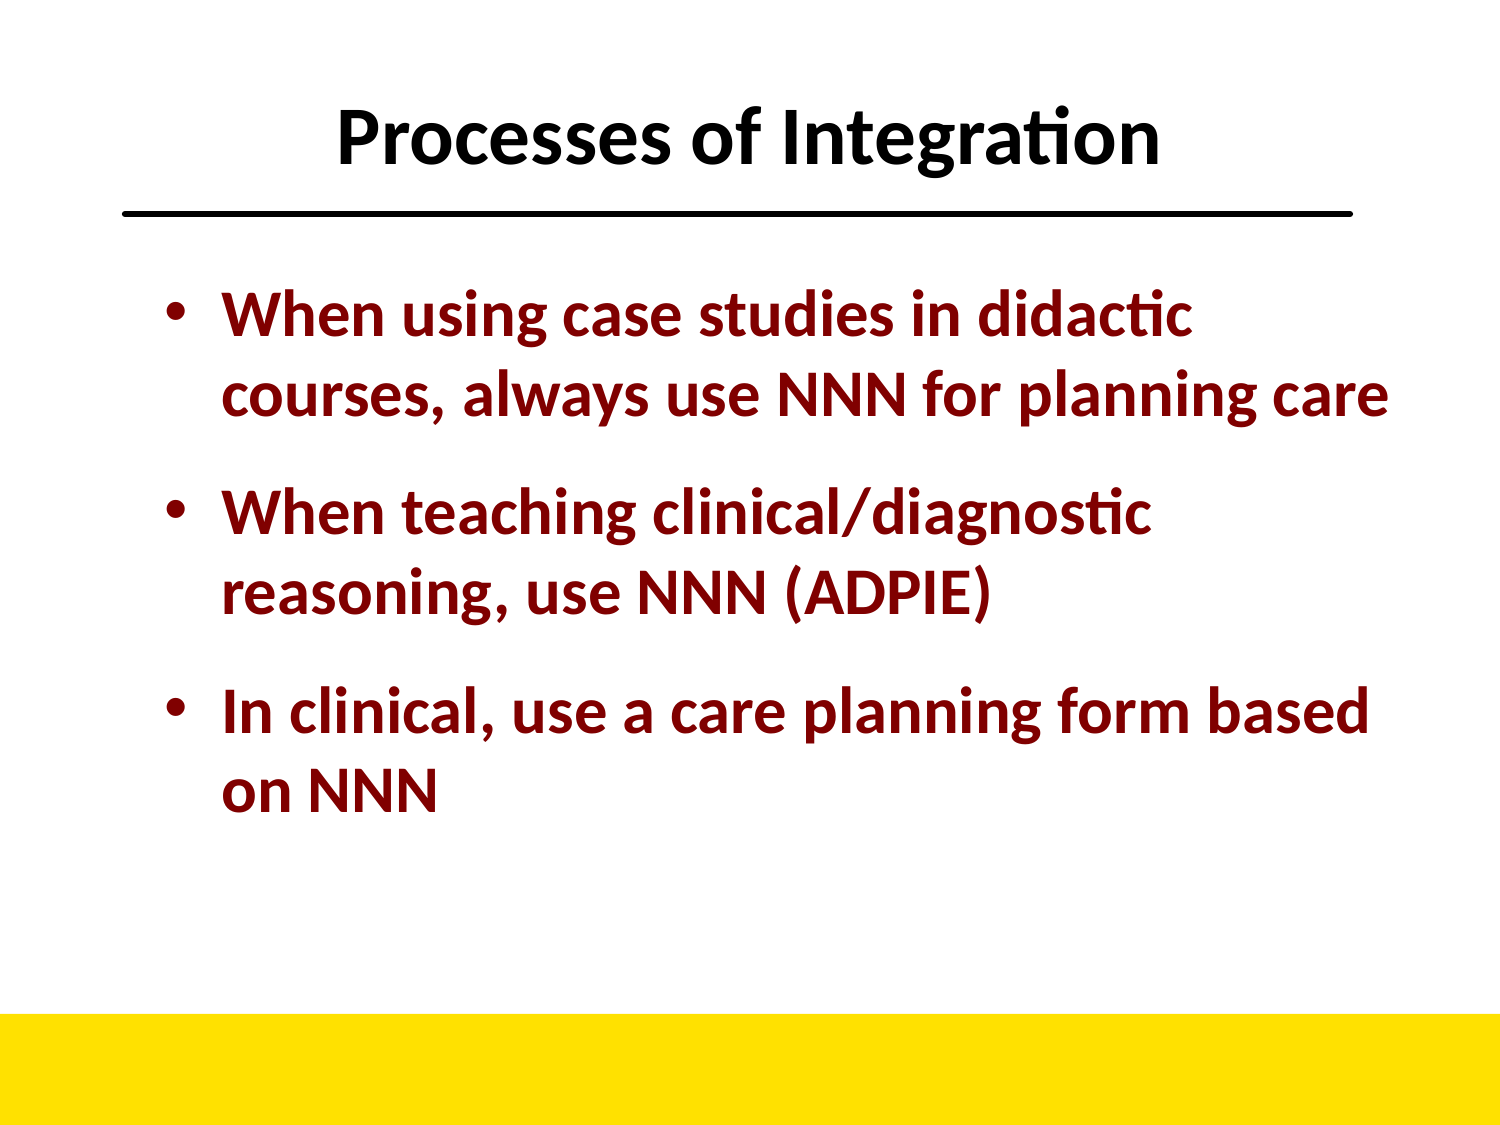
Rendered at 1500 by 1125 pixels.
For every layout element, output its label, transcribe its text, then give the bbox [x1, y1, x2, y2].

title Processes of Integration [150, 37, 1350, 225]
list When using case studies in didactic courses, always use NNN for planning care When teaching clinical/diagnostic reasoning, use NNN (ADPIE) In clinical, use a care planning form based on NNN [150, 262, 1425, 1002]
